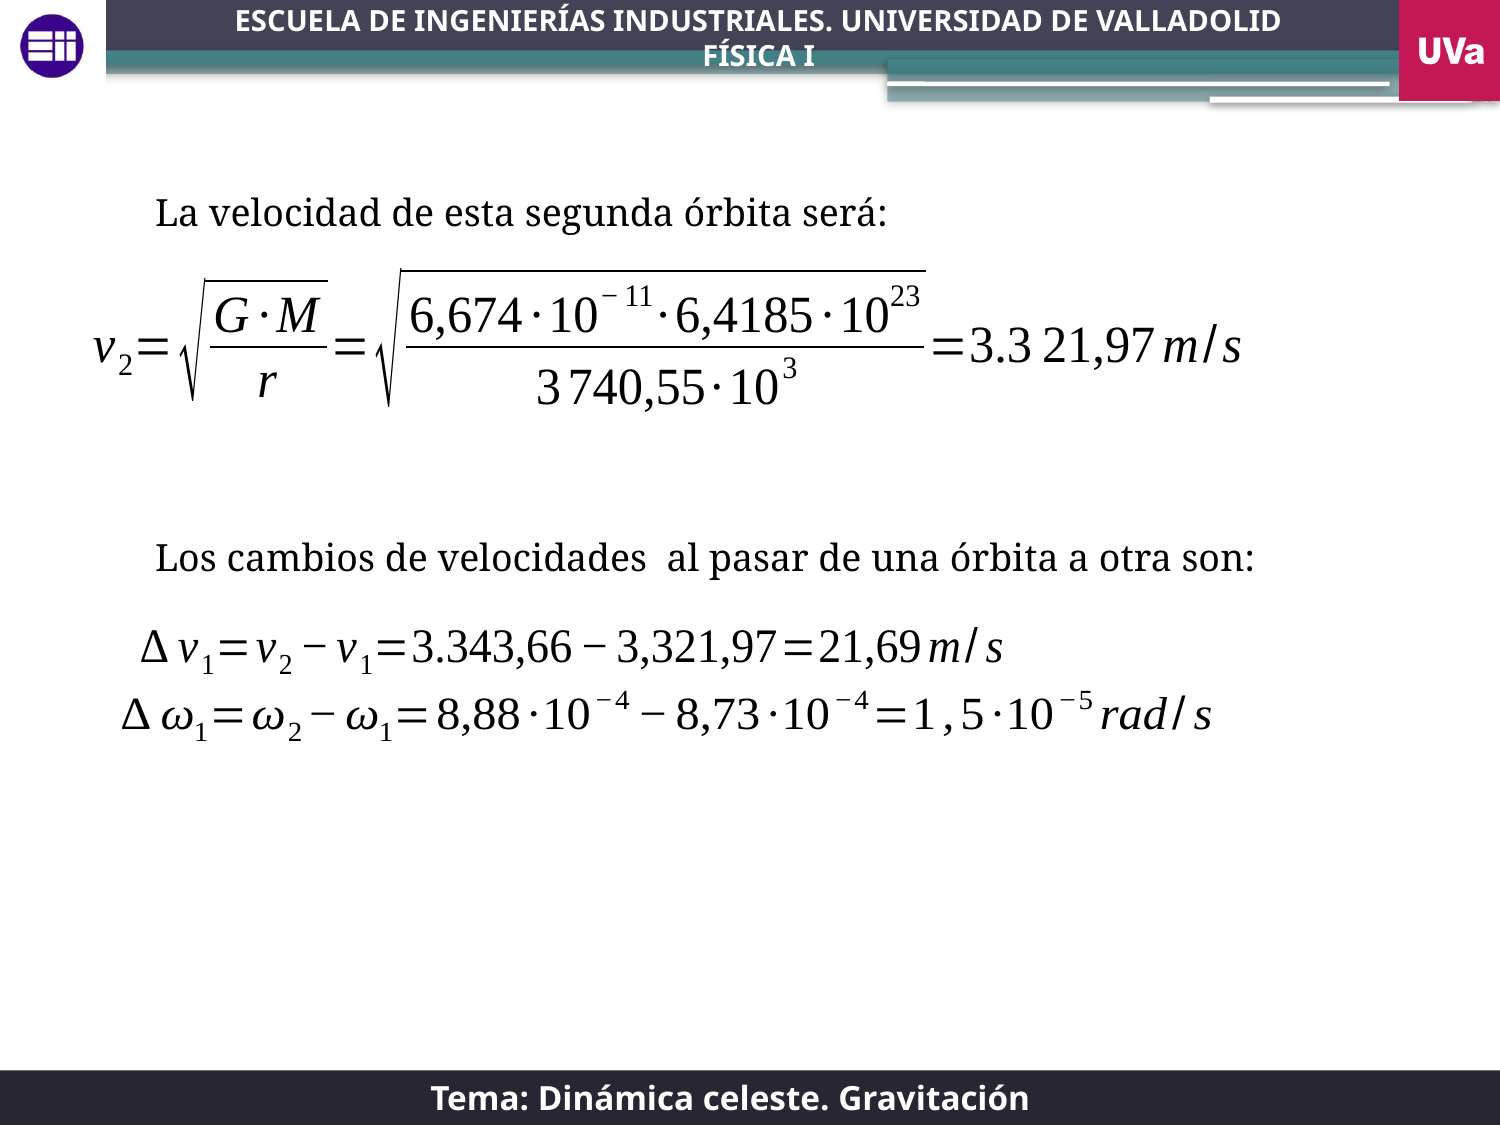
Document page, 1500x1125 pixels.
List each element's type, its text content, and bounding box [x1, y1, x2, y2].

picture [1399, 0, 1500, 102]
text_box Los cambios de velocidades al pasar de una órbita a otra son: [140, 526, 1416, 587]
text_box [1055, 1069, 1500, 1125]
picture [0, 0, 106, 97]
text_box Tema: Dinámica celeste. Gravitación [415, 1069, 1055, 1125]
text_box [0, 1069, 415, 1125]
text_box ESCUELA DE INGENIERÍAS INDUSTRIALES. UNIVERSIDAD DE VALLADOLID FÍSICA I [219, 0, 1298, 80]
text_box La velocidad de esta segunda órbita será: [140, 181, 1055, 241]
